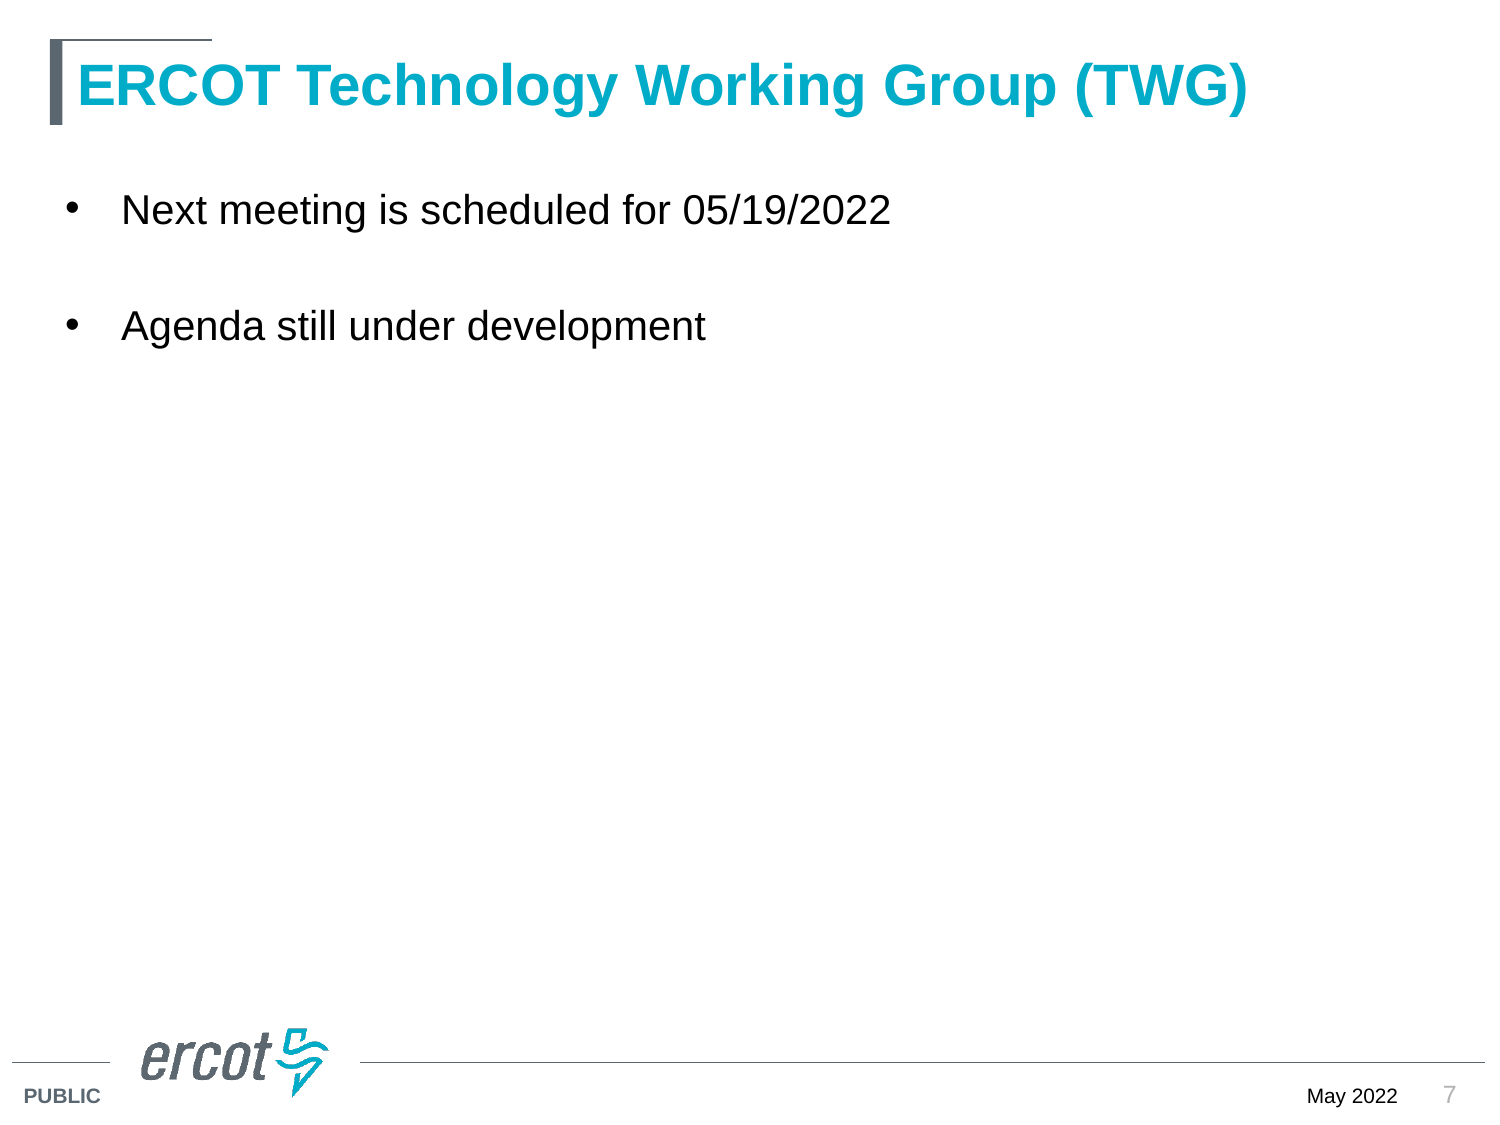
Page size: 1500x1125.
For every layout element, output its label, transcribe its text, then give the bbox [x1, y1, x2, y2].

title ERCOT Technology Working Group (TWG) [62, 39, 1300, 125]
slide_number 7 [1412, 1076, 1488, 1112]
picture [137, 1024, 332, 1100]
list Next meeting is scheduled for 05/19/2022 Agenda still under development [50, 174, 1450, 1013]
